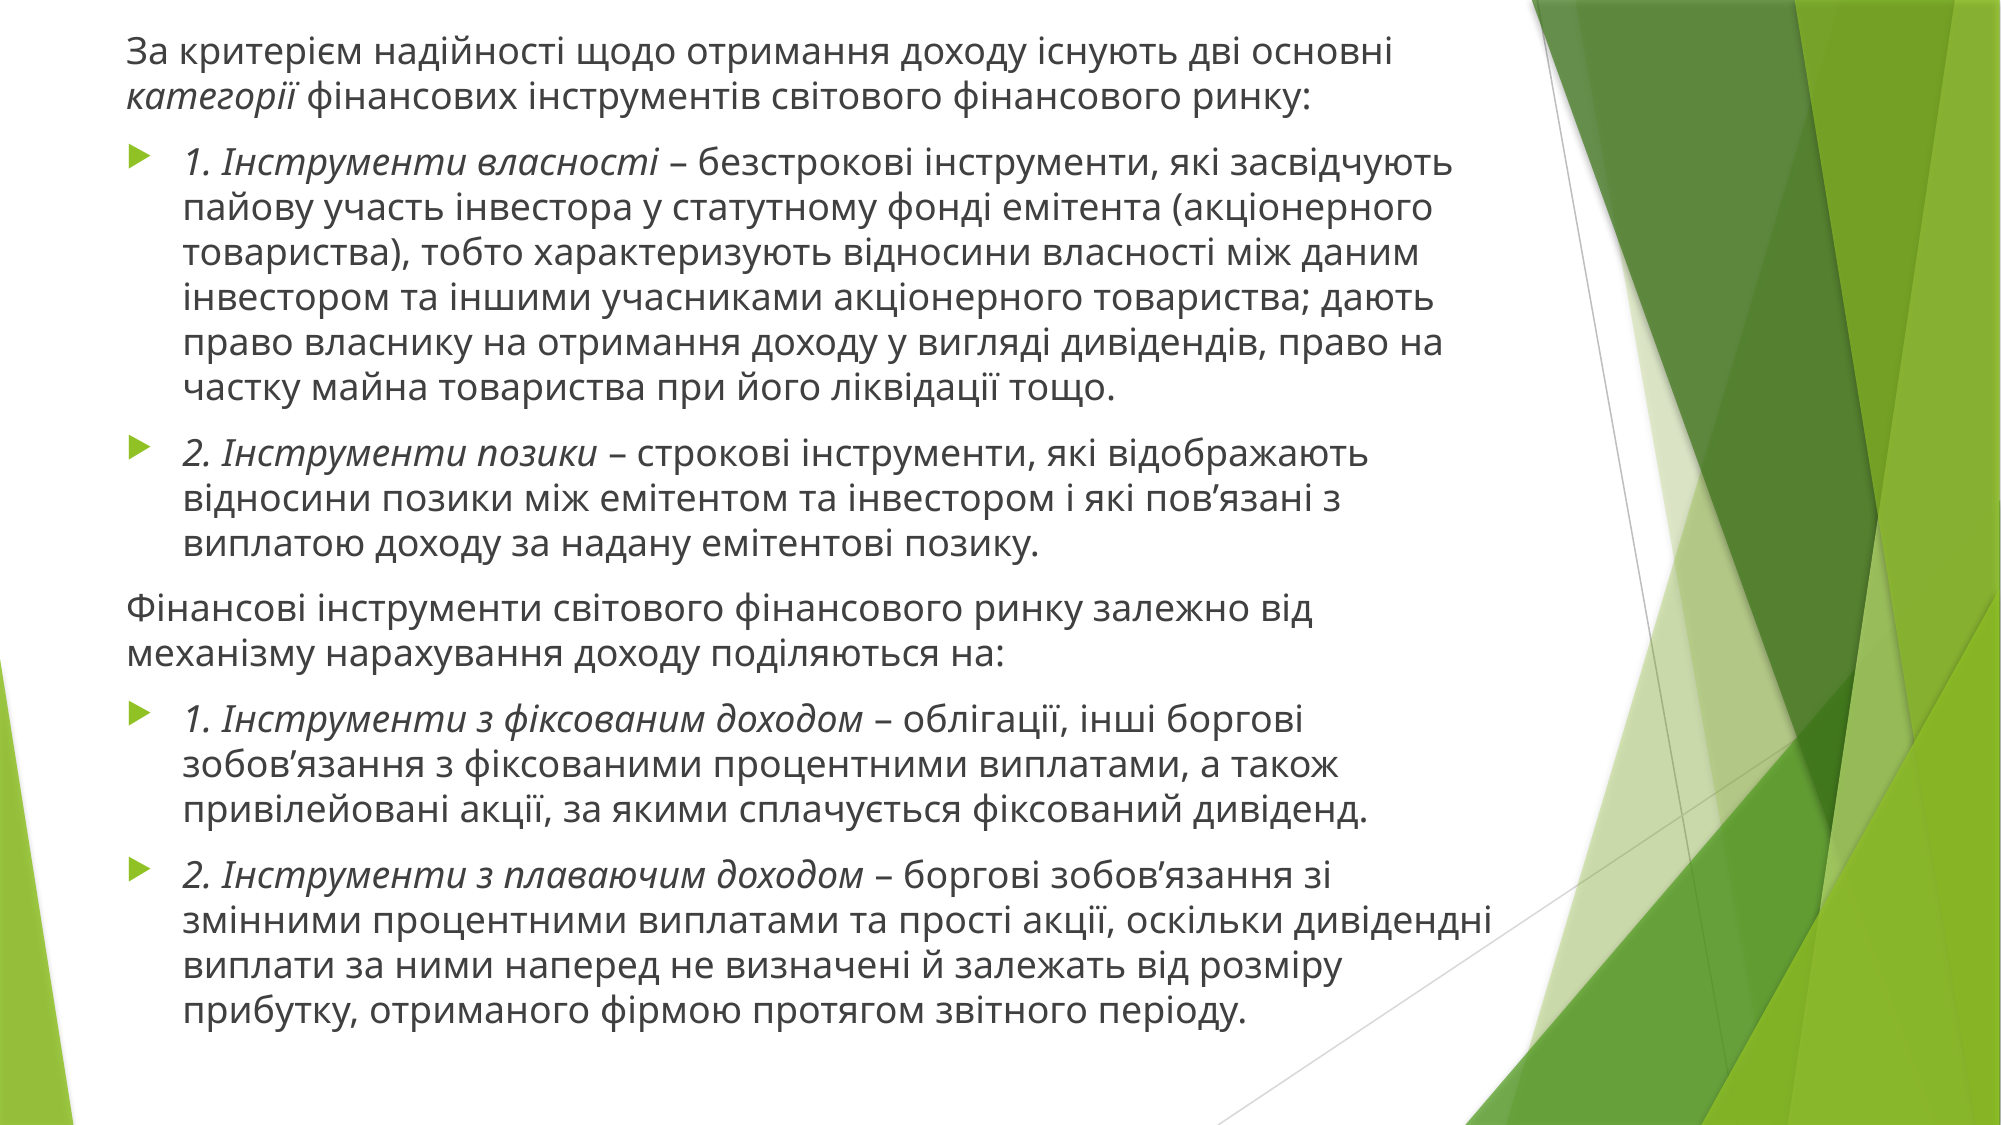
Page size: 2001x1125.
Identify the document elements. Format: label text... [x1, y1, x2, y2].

list За критерієм надійності щодо отримання доходу існують дві основні категорії фінансових інструментів світового фінансового ринку: 1. Інструменти власності – безстрокові інструменти, які засвідчують пайову участь інвестора у статутному фонді емітента (акціонерного товариства), тобто характеризують відносини власності між даним інвестором та іншими учасниками акціонерного товариства; дають право власнику на отримання доходу у вигляді дивідендів, право на частку майна товариства при його ліквідації тощо. 2. Інструменти позики – строкові інструменти, які відображають відносини позики між емітентом та інвестором і які пов’язані з виплатою доходу за надану емітентові позику. Фінансові інструменти світового фінансового ринку залежно від механізму нарахування доходу поділяються на: 1. Інструменти з фіксованим доходом – облігації, інші боргові зобов’язання з фіксованими процентними виплатами, а також привілейовані акції, за якими сплачується фіксований дивіденд. 2. Інструменти з плаваючим доходом – боргові зобов’язання зі змінними процентними виплатами та прості акції, оскільки дивідендні виплати за ними наперед не визначені й залежать від розміру прибутку, отриманого фірмою протягом звітного періоду. [111, 19, 1522, 1062]
